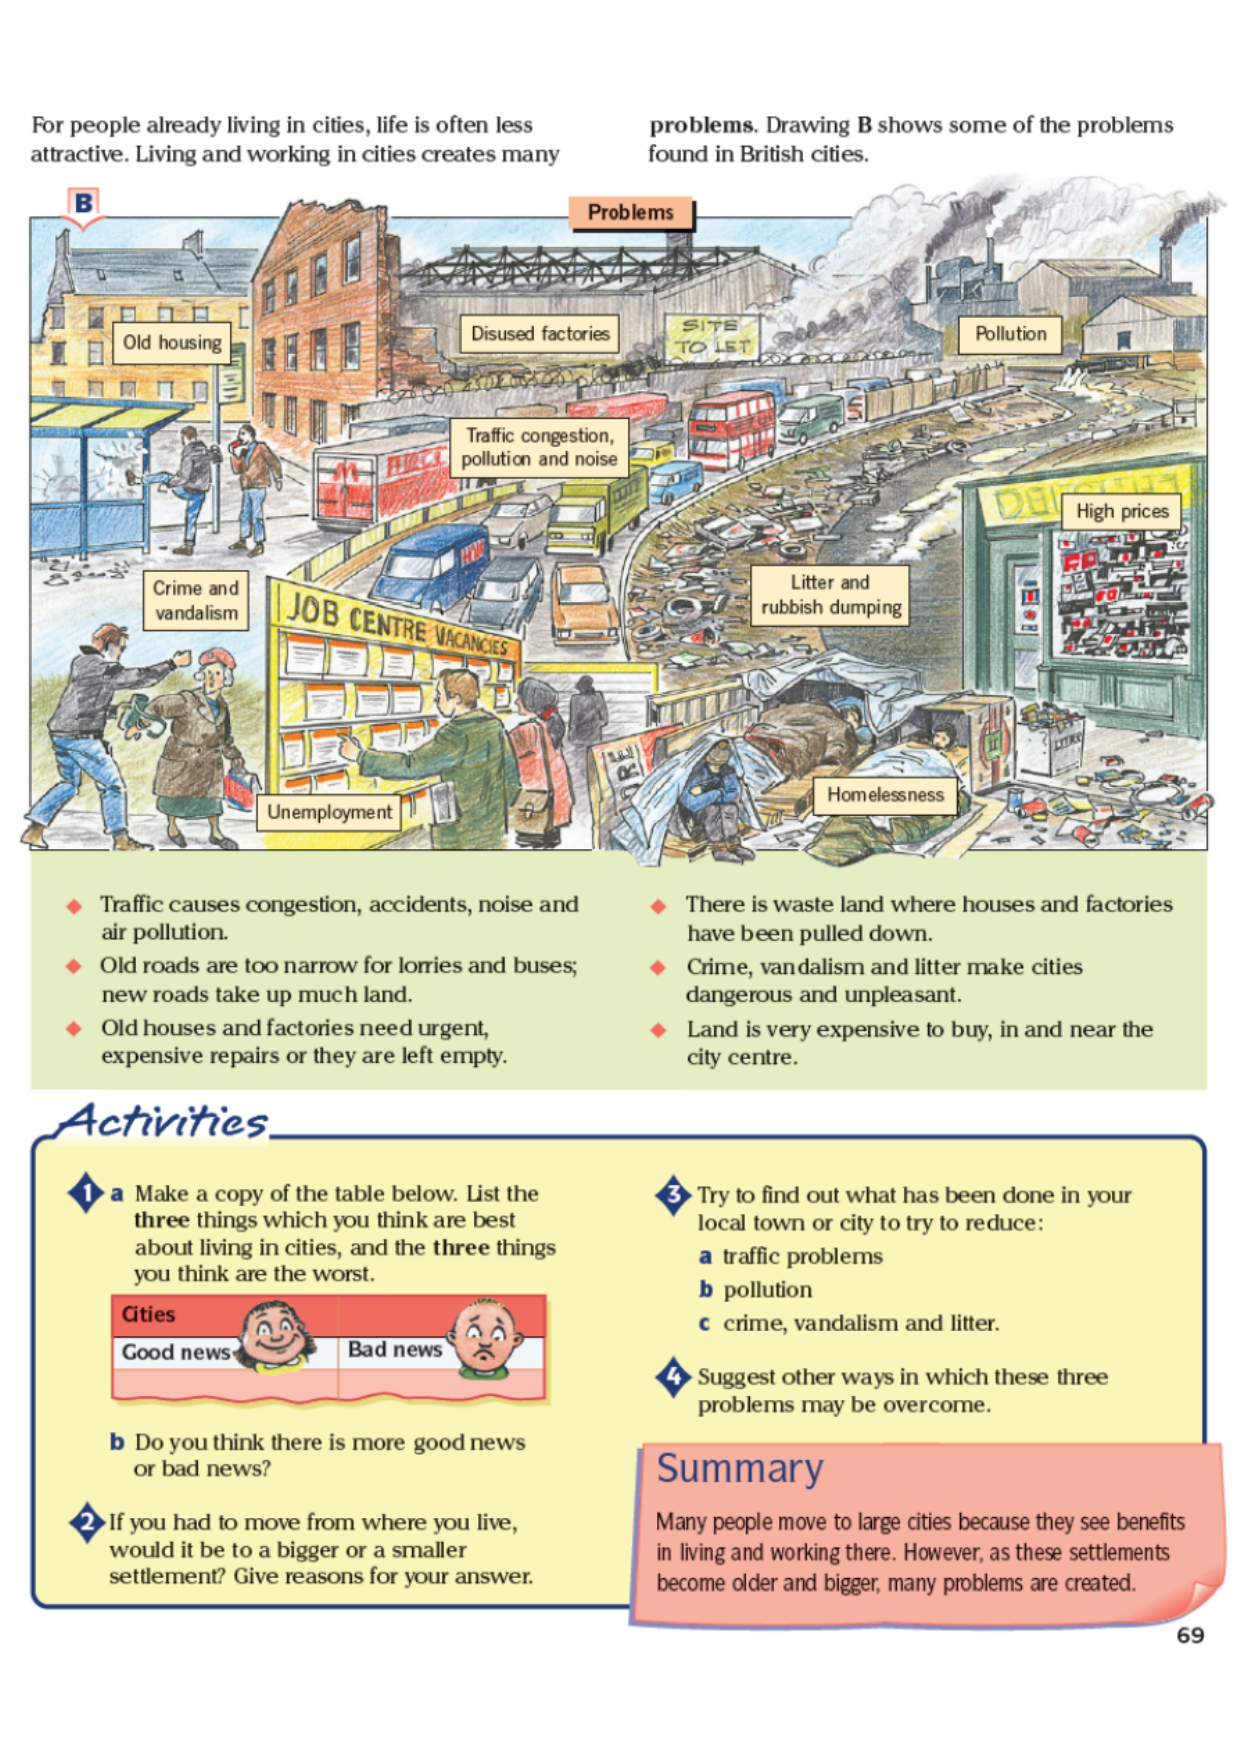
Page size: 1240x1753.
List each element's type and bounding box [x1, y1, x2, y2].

picture [0, 102, 1240, 1652]
